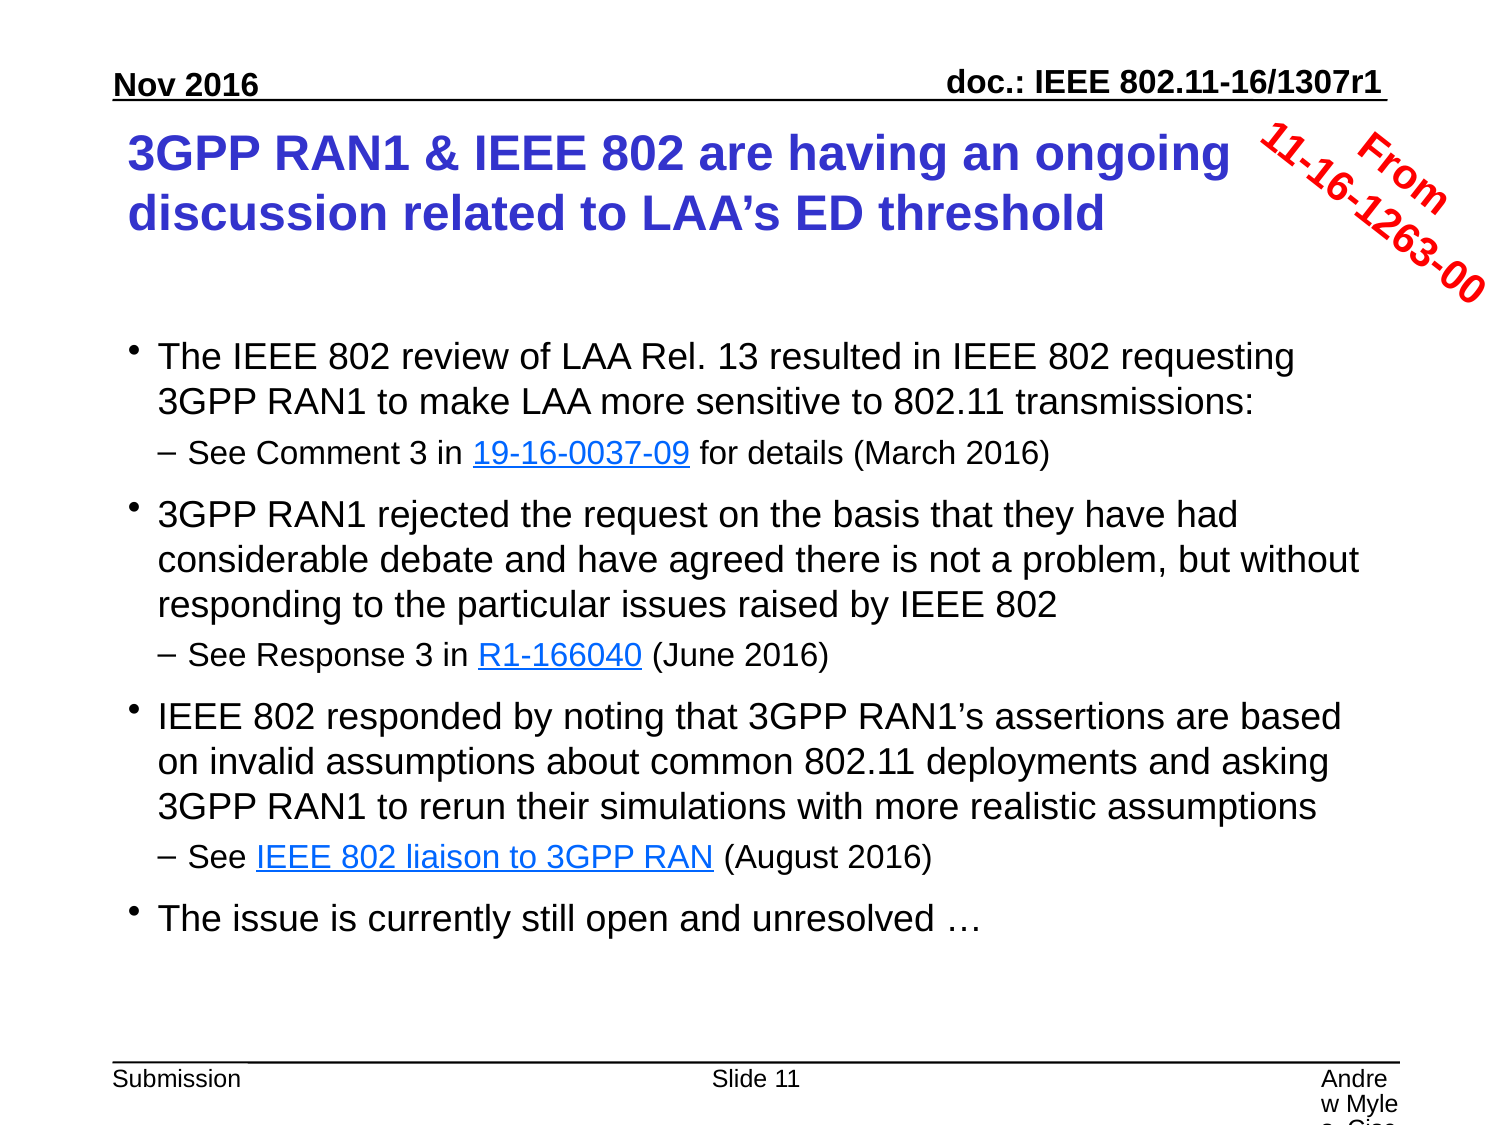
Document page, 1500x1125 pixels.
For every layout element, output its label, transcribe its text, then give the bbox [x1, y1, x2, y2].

title 3GPP RAN1 & IEEE 802 are having an ongoing discussion related to LAA’s ED threshold [112, 112, 1388, 288]
slide_number Slide 11 [709, 1061, 803, 1093]
list The IEEE 802 review of LAA Rel. 13 resulted in IEEE 802 requesting 3GPP RAN1 to make LAA more sensitive to 802.11 transmissions: See Comment 3 in 19-16-0037-09 for details (March 2016) 3GPP RAN1 rejected the request on the basis that they have had considerable debate and have agreed there is not a problem, but without responding to the particular issues raised by IEEE 802 See Response 3 in R1-166040 (June 2016) IEEE 802 responded by noting that 3GPP RAN1’s assertions are based on invalid assumptions about common 802.11 deployments and asking 3GPP RAN1 to rerun their simulations with more realistic assumptions See IEEE 802 liaison to 3GPP RAN (August 2016) The issue is currently still open and unresolved … [112, 324, 1388, 1000]
text_box From 11-16-1263-00 [1265, 49, 1500, 284]
footer Andrew Myles, Cisco [1320, 1061, 1402, 1093]
